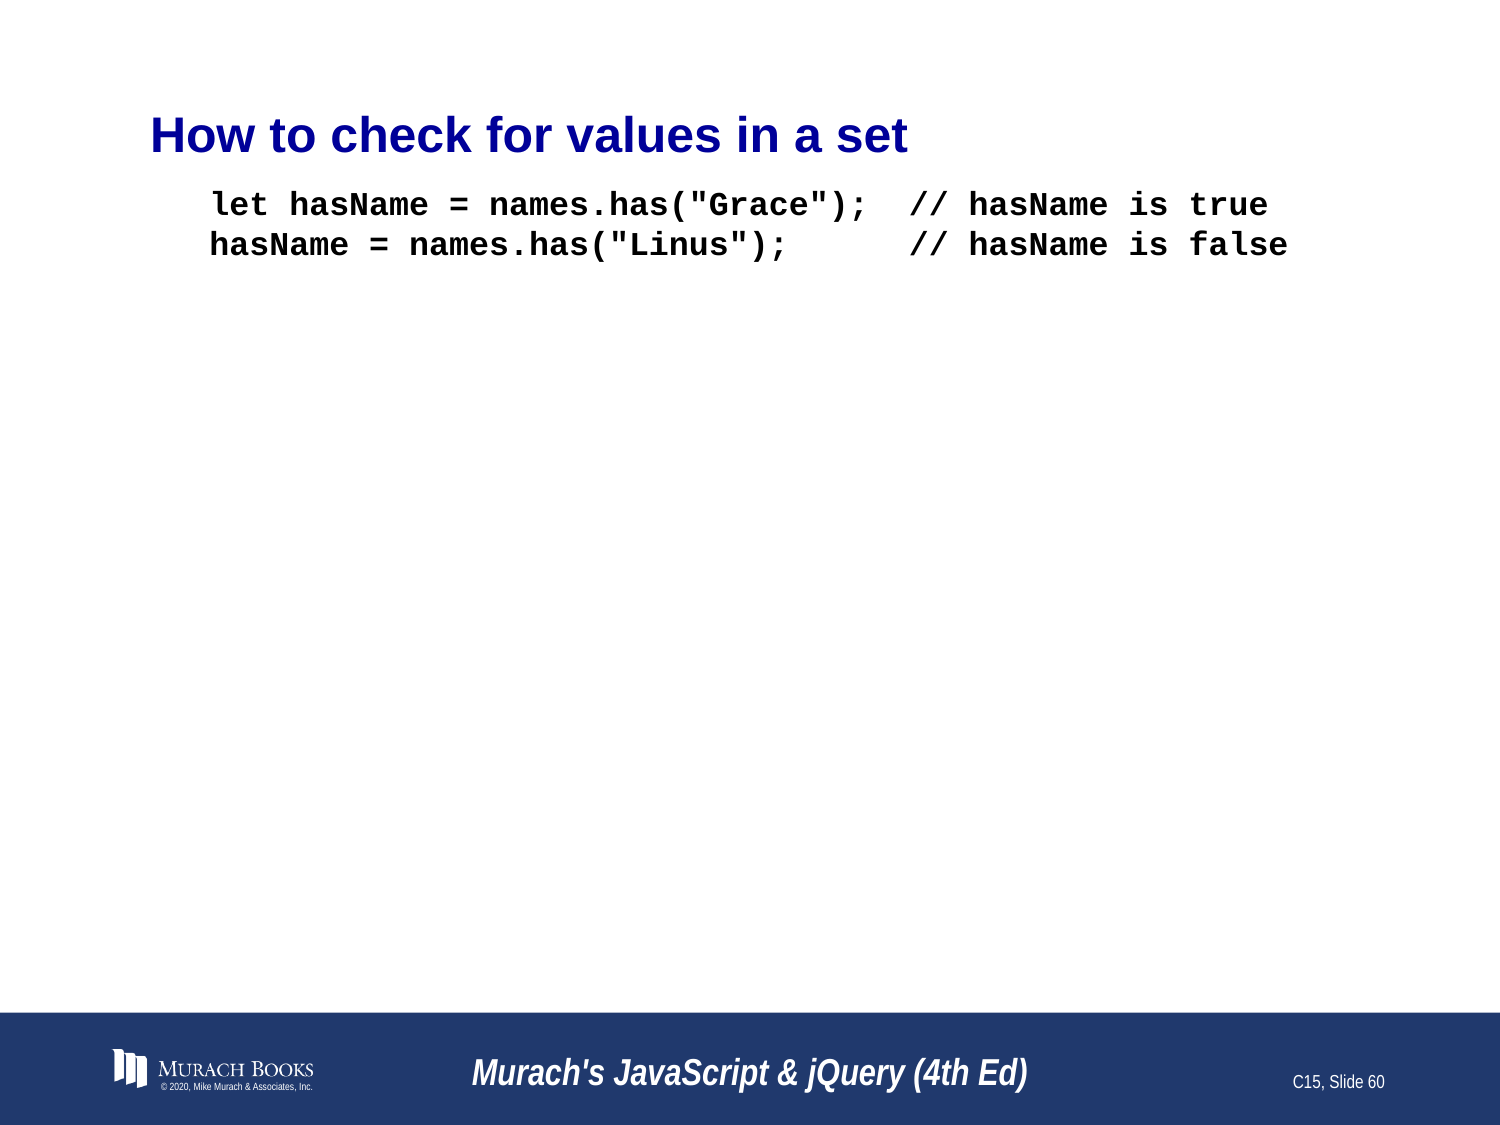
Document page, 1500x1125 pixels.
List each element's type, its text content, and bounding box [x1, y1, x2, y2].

list let hasName = names.has("Grace"); // hasName is true hasName = names.has("Linus"); // hasName is false [137, 174, 1350, 975]
title How to check for values in a set [150, 102, 1350, 164]
footer © 2020, Mike Murach & Associates, Inc. [12, 1025, 463, 1100]
slide_number C15, Slide 60 [1087, 1025, 1400, 1100]
slide_number Murach's JavaScript & jQuery (4th Ed) [463, 1025, 1050, 1100]
